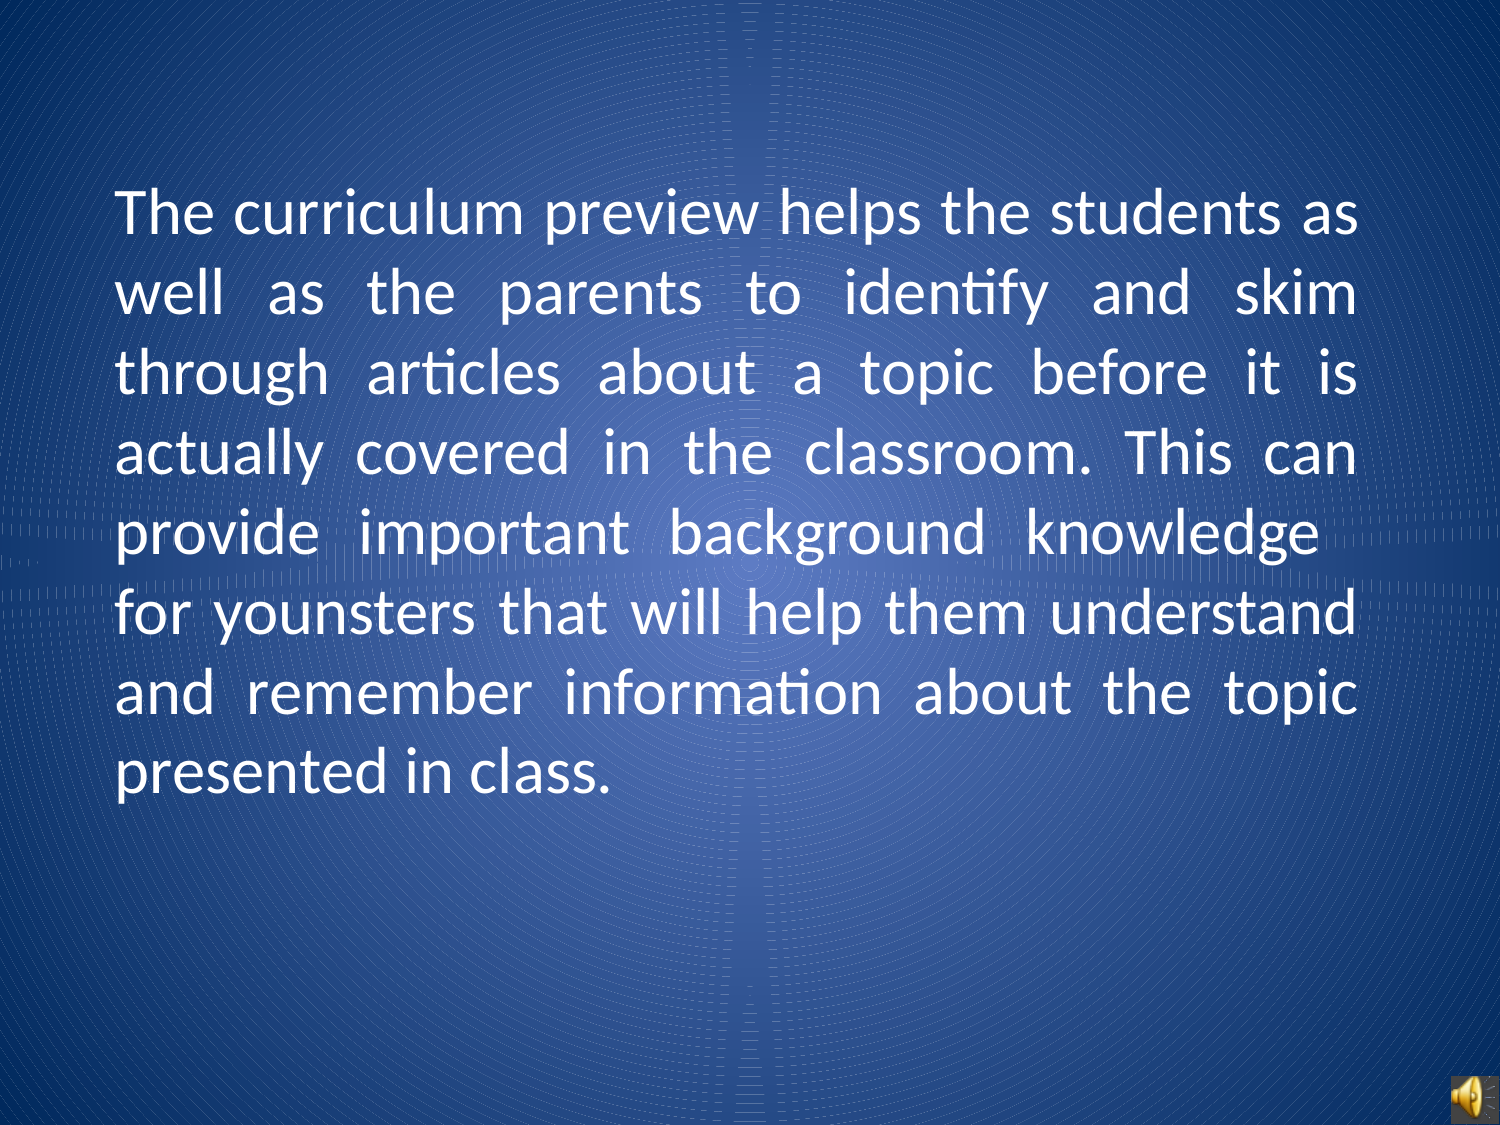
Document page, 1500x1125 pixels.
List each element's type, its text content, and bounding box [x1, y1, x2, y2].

picture [1449, 1074, 1500, 1125]
title The curriculum preview helps the students as well as the parents to identify and skim through articles about a topic before it is actually covered in the classroom. This can provide important background knowledge for younsters that will help them understand and remember information about the topic presented in class. [99, 125, 1375, 850]
